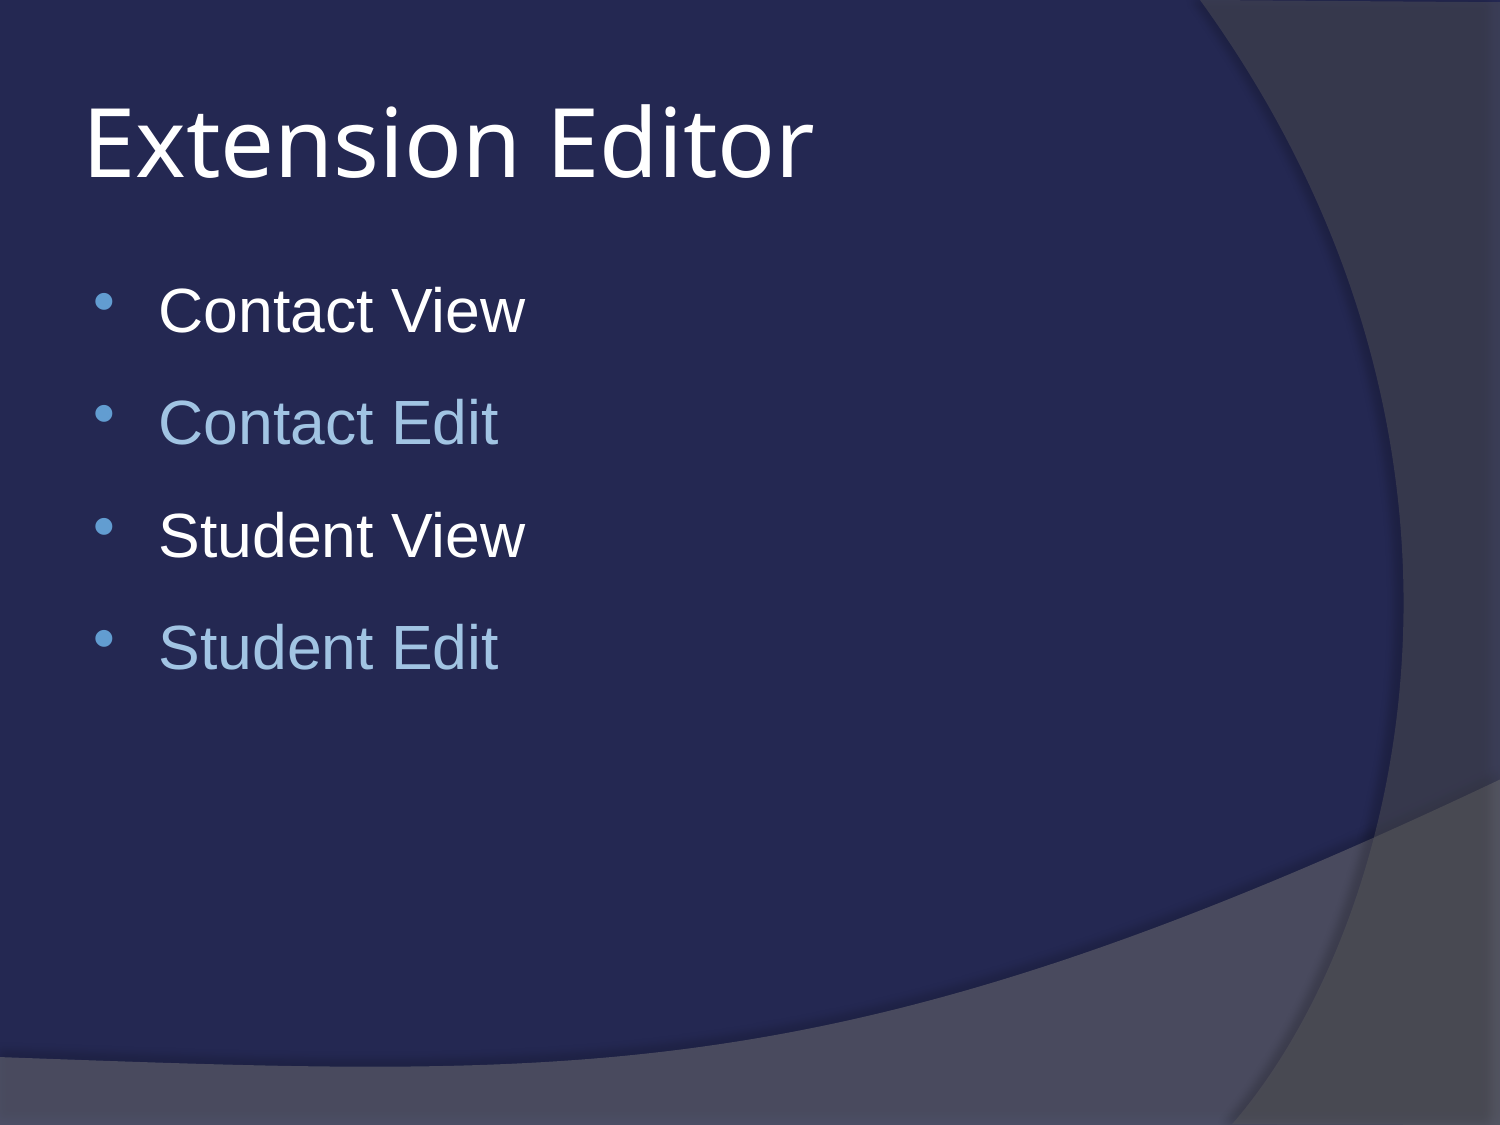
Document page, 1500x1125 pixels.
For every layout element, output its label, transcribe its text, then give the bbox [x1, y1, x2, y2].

list Contact View Contact Edit Student View Student Edit [75, 262, 1300, 1005]
title Extension Editor [75, 45, 1300, 233]
